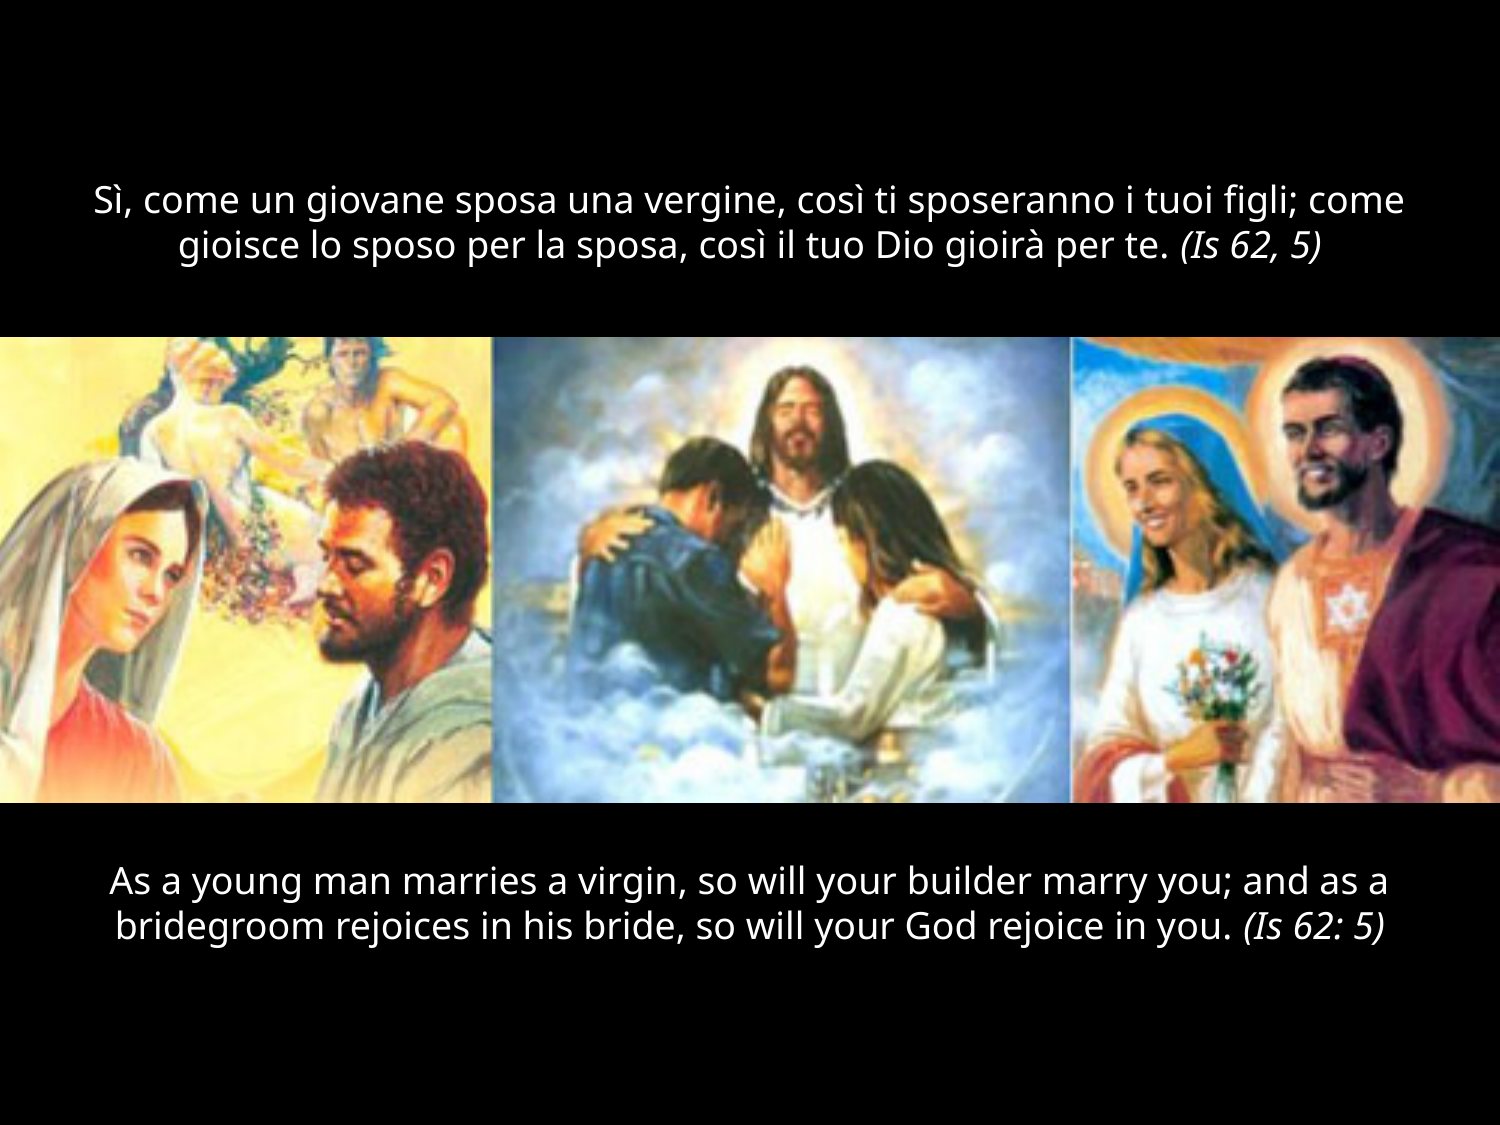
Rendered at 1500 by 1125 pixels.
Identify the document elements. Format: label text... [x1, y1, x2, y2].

text_box As a young man marries a virgin, so will your builder marry you; and as a bridegroom rejoices in his bride, so will your God rejoice in you. (Is 62: 5) [0, 849, 1500, 955]
title Sì, come un giovane sposa una vergine, così ti sposeranno i tuoi figli; come gioisce lo sposo per la sposa, così il tuo Dio gioirà per te. (Is 62, 5) [24, 149, 1475, 337]
picture [0, 337, 1500, 803]
